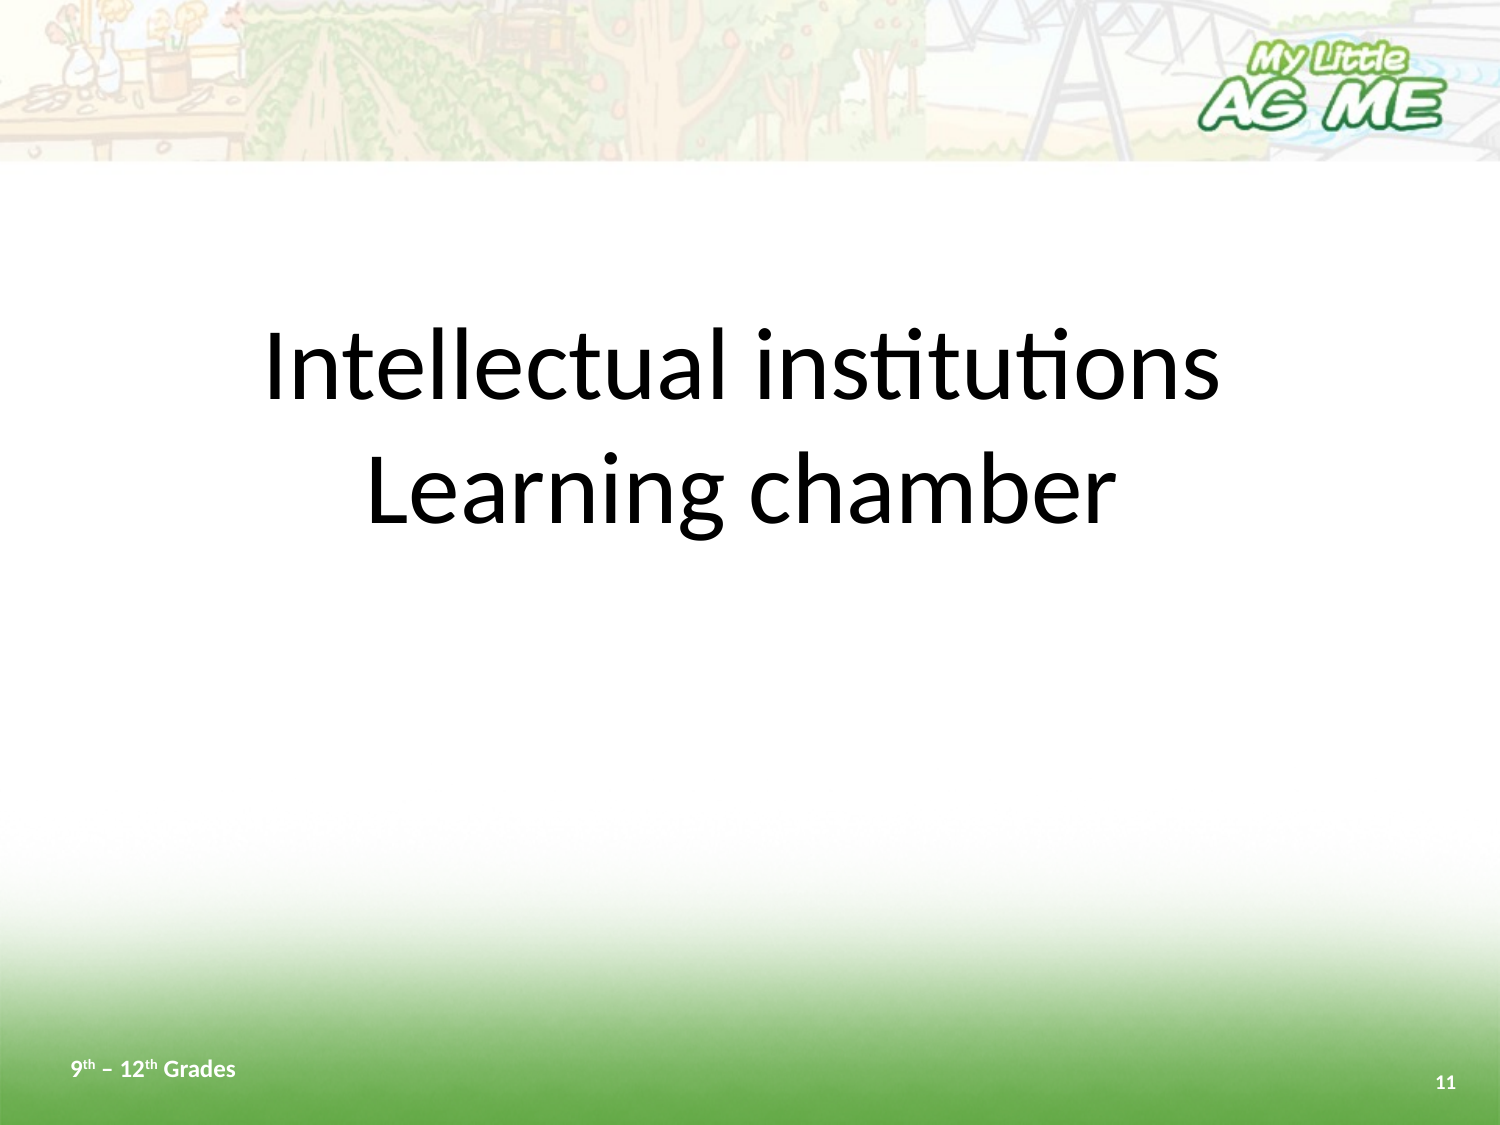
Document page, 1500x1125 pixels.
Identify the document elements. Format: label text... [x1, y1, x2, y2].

picture [0, 0, 1500, 1125]
text_box Intellectual institutions Learning chamber [133, 288, 1352, 552]
